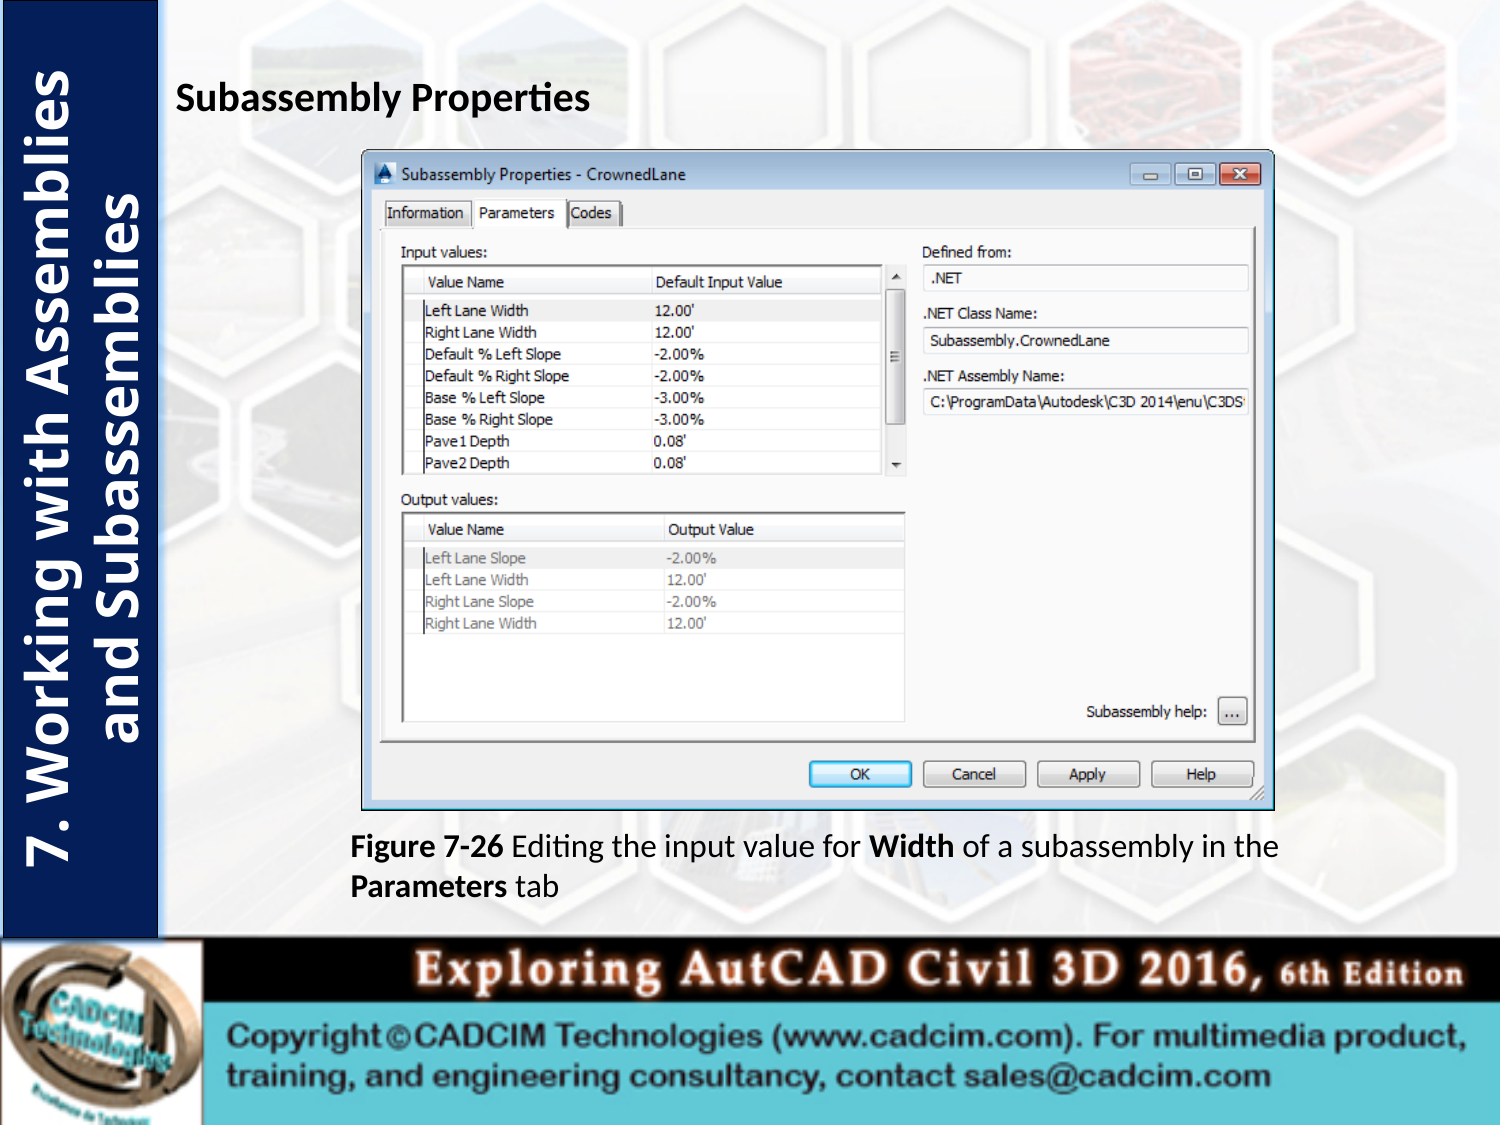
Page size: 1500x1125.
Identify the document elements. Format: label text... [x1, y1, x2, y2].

text_box Figure 7-26 Editing the input value for Width of a subassembly in the Parameters tab [335, 816, 1300, 912]
text_box Subassembly Properties [160, 62, 911, 128]
picture [0, 0, 1500, 1125]
